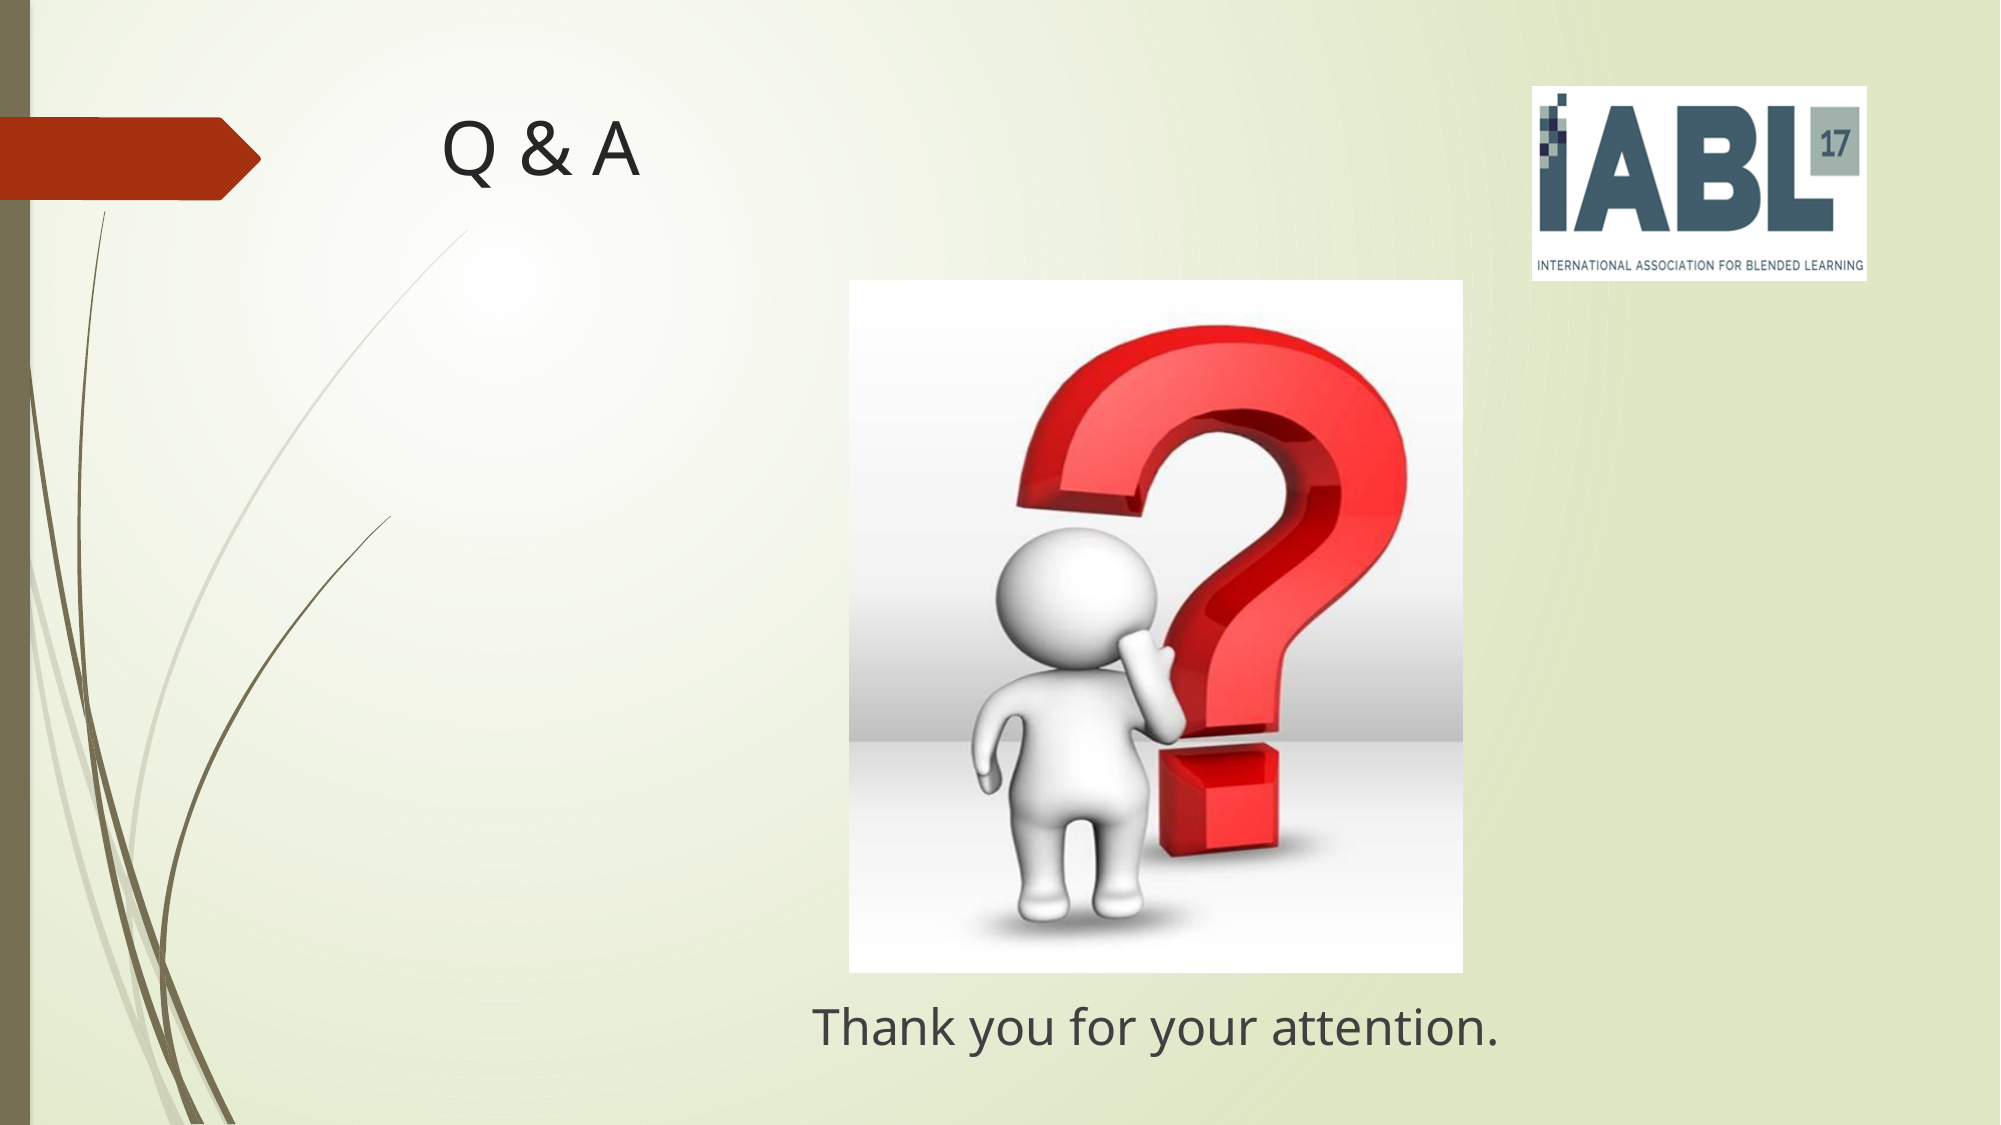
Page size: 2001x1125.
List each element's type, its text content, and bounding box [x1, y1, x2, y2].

picture [849, 280, 1464, 973]
list Thank you for your attention. [697, 987, 1616, 1094]
title Q & A [425, 92, 1887, 303]
picture [1531, 86, 1867, 281]
